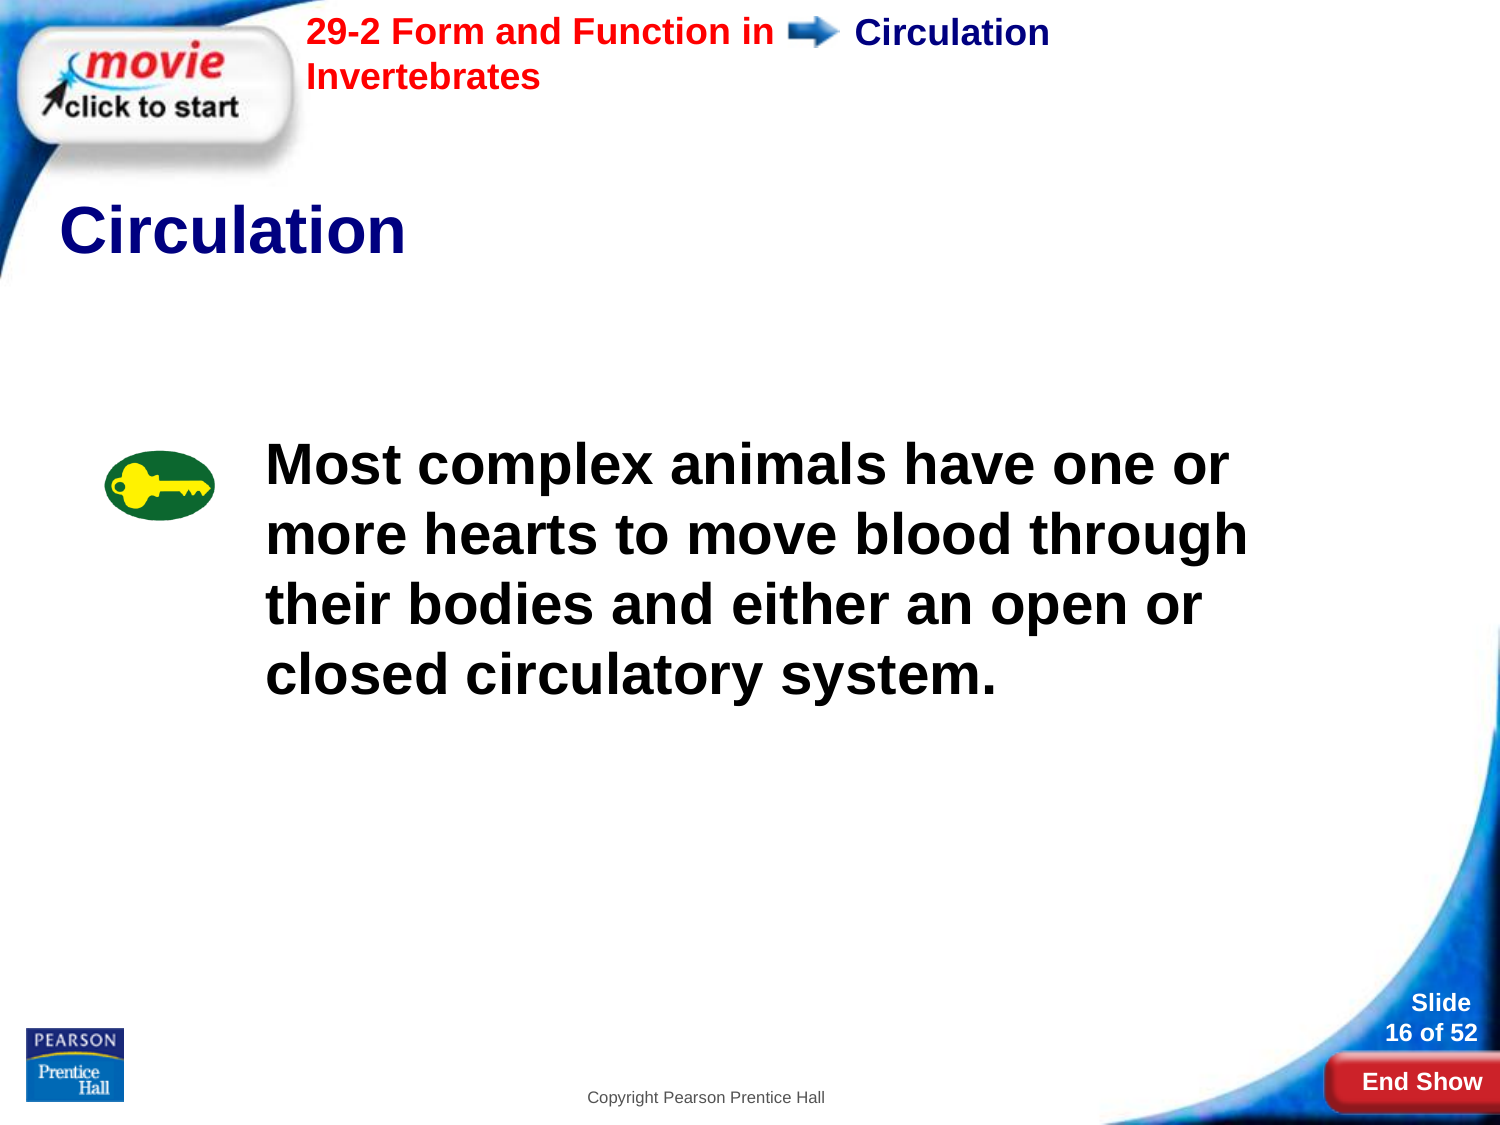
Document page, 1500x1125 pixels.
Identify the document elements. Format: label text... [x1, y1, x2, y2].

picture [103, 449, 215, 521]
list Circulation Most complex animals have one or more hearts to move blood through their bodies and either an open or closed circulatory system. [44, 179, 1401, 976]
picture [0, 0, 1500, 1125]
title Circulation [839, 0, 1500, 76]
picture [335, 22, 340, 31]
text_box [0, 0, 335, 181]
footer Copyright Pearson Prentice Hall [468, 1078, 945, 1105]
